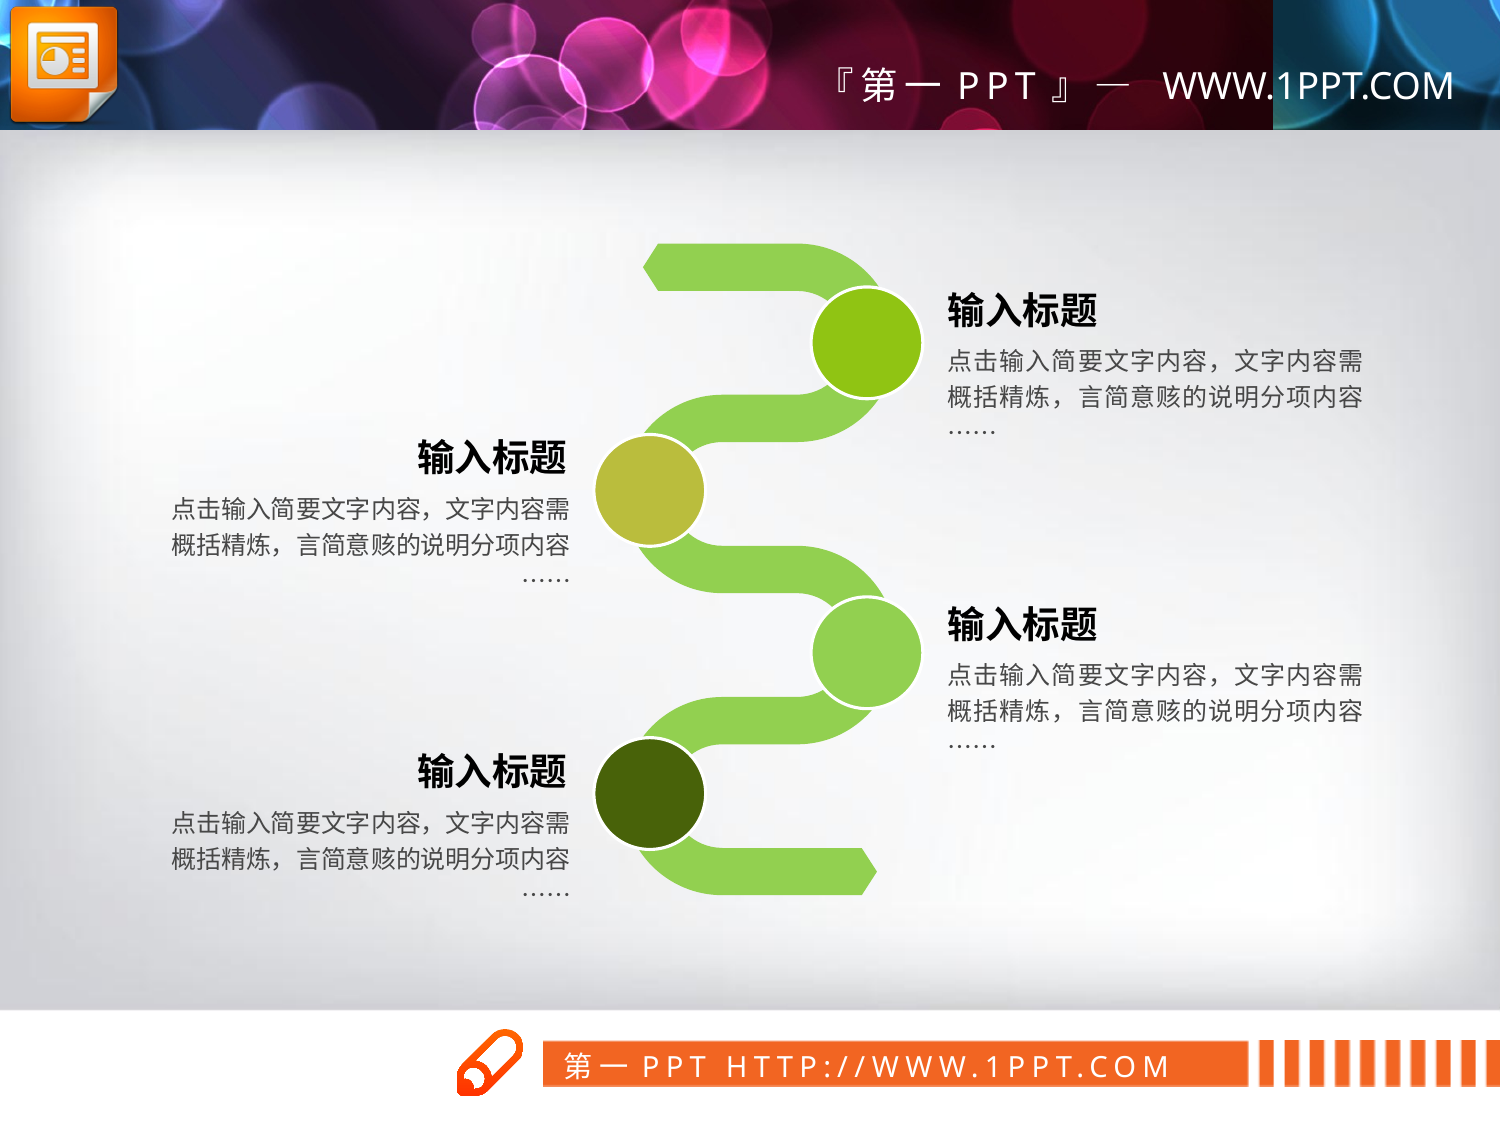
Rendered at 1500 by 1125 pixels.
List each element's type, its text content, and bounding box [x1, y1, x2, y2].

text_box [642, 243, 880, 302]
text_box [593, 434, 706, 547]
text_box [637, 532, 885, 608]
text_box 输入标题 [947, 600, 1361, 646]
text_box 输入标题 [154, 434, 568, 480]
picture [0, 0, 1500, 1012]
text_box [642, 689, 873, 755]
text_box [811, 286, 923, 399]
text_box [638, 835, 877, 896]
text_box [593, 737, 706, 850]
picture [543, 1040, 1500, 1087]
text_box 输入标题 [947, 286, 1361, 332]
text_box 点击输入简要文字内容，文字内容需概括精炼，言简意赅的说明分项内容…… [154, 801, 572, 910]
text_box 点击输入简要文字内容，文字内容需概括精炼，言简意赅的说明分项内容…… [154, 487, 572, 596]
text_box 点击输入简要文字内容，文字内容需概括精炼，言简意赅的说明分项内容…… [947, 339, 1365, 448]
text_box 输入标题 [154, 748, 568, 794]
text_box 点击输入简要文字内容，文字内容需概括精炼，言简意赅的说明分项内容…… [947, 653, 1365, 762]
text_box [643, 384, 880, 452]
text_box [811, 596, 923, 709]
